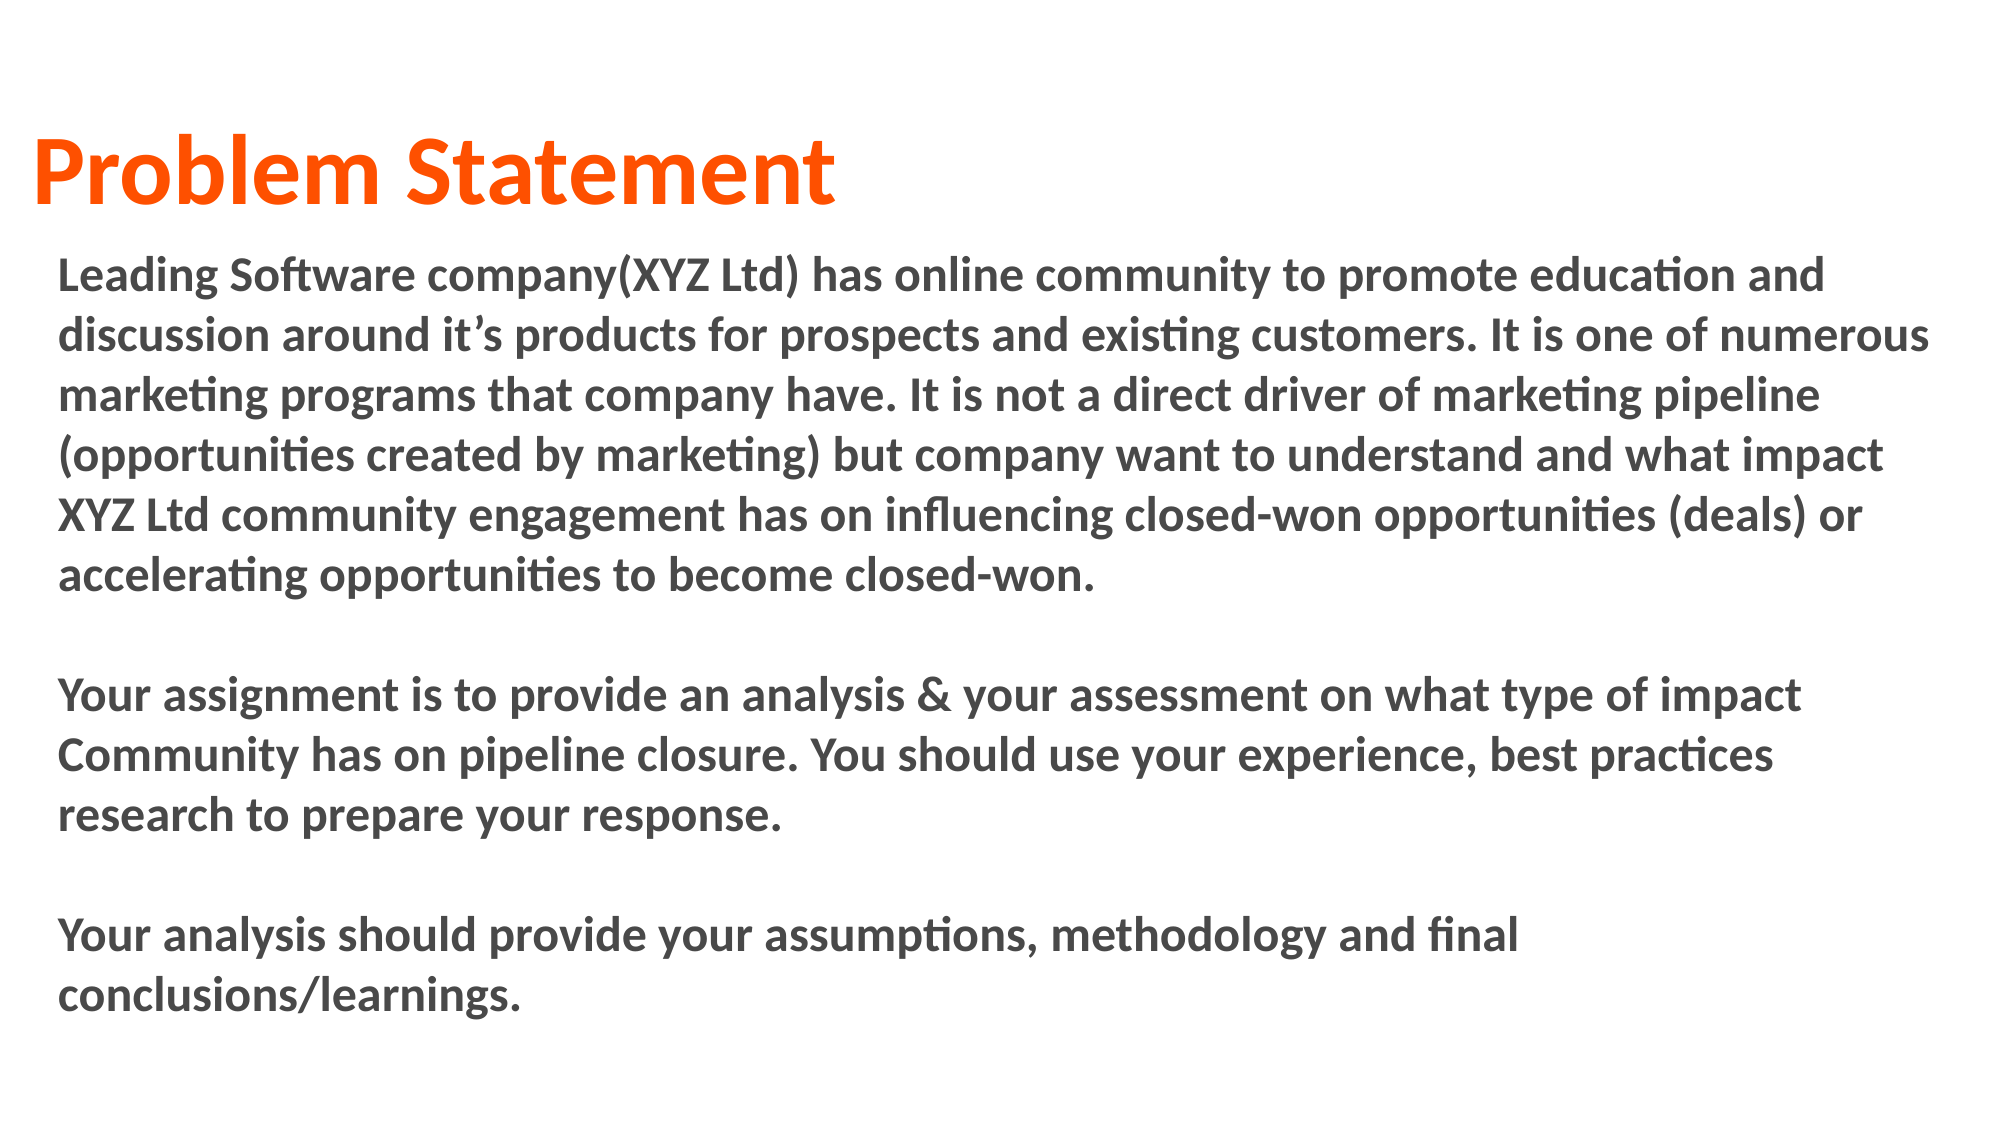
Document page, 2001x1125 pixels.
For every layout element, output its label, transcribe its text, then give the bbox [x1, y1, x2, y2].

text_box Problem Statement [17, 86, 1818, 232]
text_box Leading Software company(XYZ Ltd) has online community to promote education and discussion around it’s products for prospects and existing customers. It is one of numerous marketing programs that company have. It is not a direct driver of marketing pipeline (opportunities created by marketing) but company want to understand and what impact XYZ Ltd community engagement has on influencing closed-won opportunities (deals) or accelerating opportunities to become closed-won. Your assignment is to provide an analysis & your assessment on what type of impact Community has on pipeline closure. You should use your experience, best practices research to prepare your response. Your analysis should provide your assumptions, methodology and final conclusions/learnings. [42, 195, 1957, 1067]
